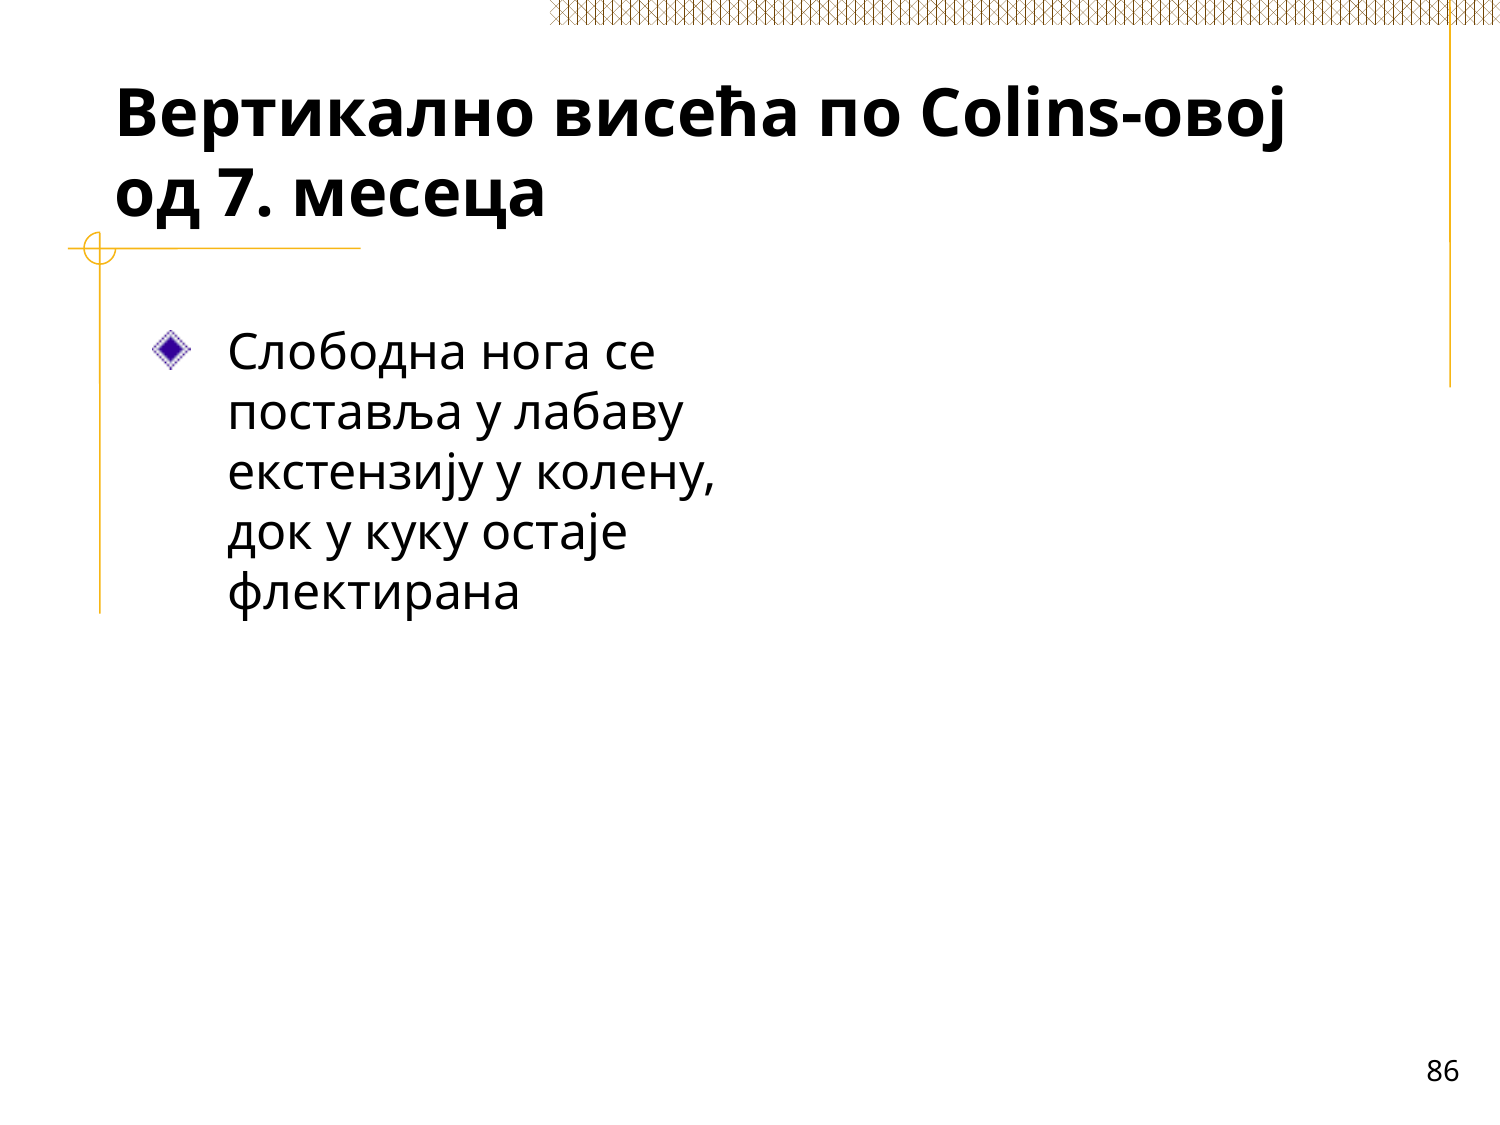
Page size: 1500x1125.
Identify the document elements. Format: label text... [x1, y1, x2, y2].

slide_number 86 [1162, 1025, 1475, 1100]
title Вертикално висећа по Colins-овој од 7. месеца [99, 49, 1463, 238]
list Слободна нога се поставља у лабаву екстензију у колену, док у куку остаје флектирана [137, 312, 738, 988]
picture [152, 330, 191, 370]
